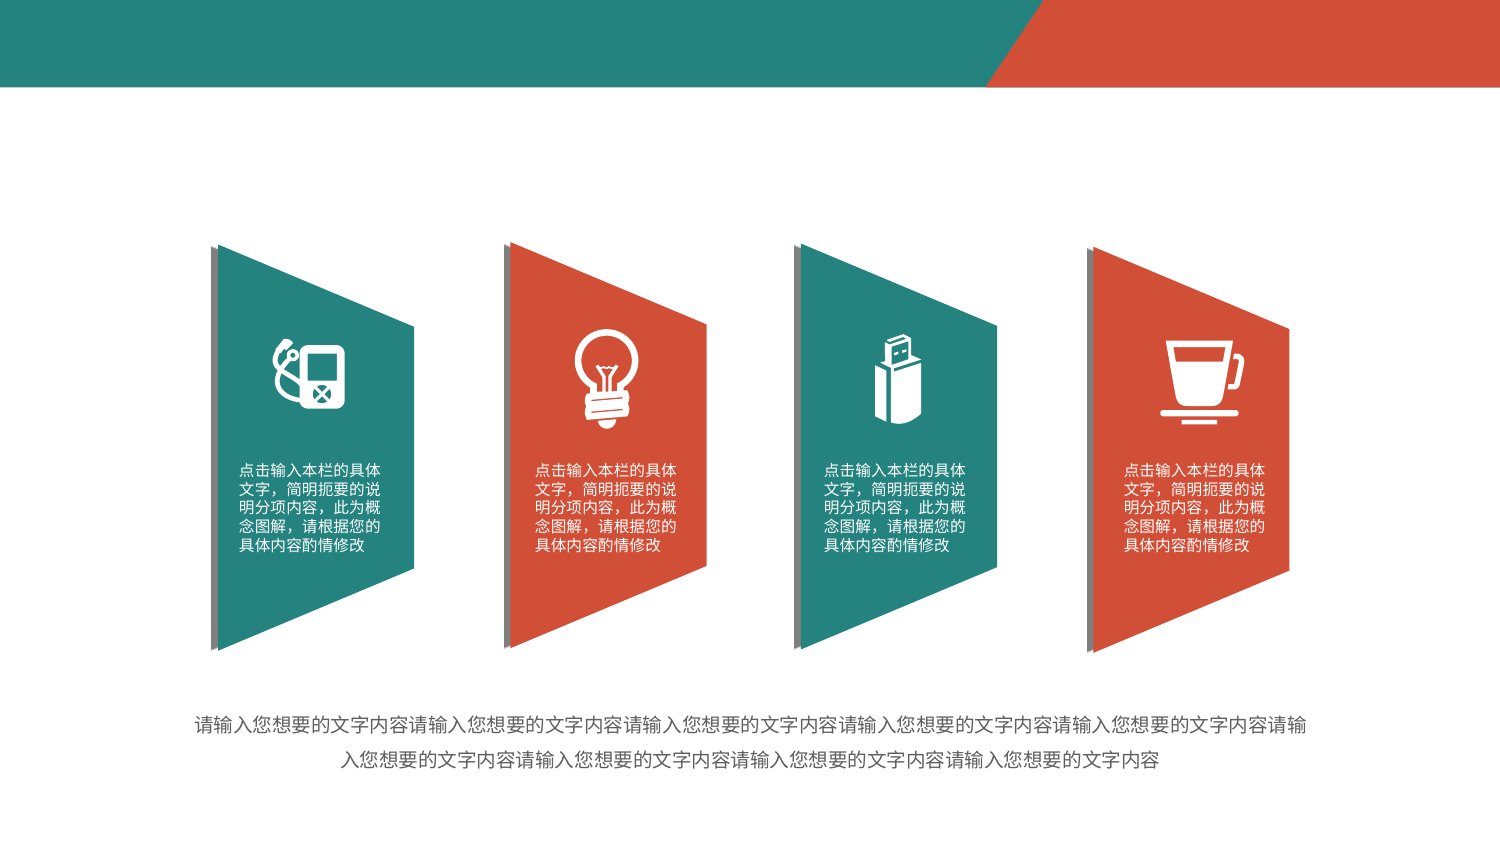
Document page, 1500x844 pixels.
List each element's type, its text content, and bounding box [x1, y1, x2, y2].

text_box [1093, 246, 1290, 653]
text_box [574, 329, 639, 429]
text_box [272, 338, 345, 409]
text_box [218, 244, 415, 651]
text_box [1227, 353, 1245, 390]
text_box 点击输入本栏的具体文字，简明扼要的说明分项内容，此为概念图解，请根据您的具体内容酌情修改 [1112, 455, 1284, 561]
text_box 点击输入本栏的具体文字，简明扼要的说明分项内容，此为概念图解，请根据您的具体内容酌情修改 [227, 455, 399, 561]
text_box 点击输入本栏的具体文字，简明扼要的说明分项内容，此为概念图解，请根据您的具体内容酌情修改 [812, 455, 984, 561]
text_box [880, 334, 922, 424]
text_box [800, 243, 998, 650]
text_box [875, 365, 887, 422]
text_box 请输入您想要的文字内容请输入您想要的文字内容请输入您想要的文字内容请输入您想要的文字内容请输入您想要的文字内容请输入您想要的文字内容请输入您想要的文字内容请输入您想要的文字内容请输入您想要的文字内容 [185, 695, 1314, 778]
text_box [1165, 340, 1234, 407]
text_box 点击输入本栏的具体文字，简明扼要的说明分项内容，此为概念图解，请根据您的具体内容酌情修改 [523, 455, 695, 561]
text_box [1160, 410, 1239, 417]
text_box [1181, 419, 1218, 425]
text_box [510, 242, 707, 649]
